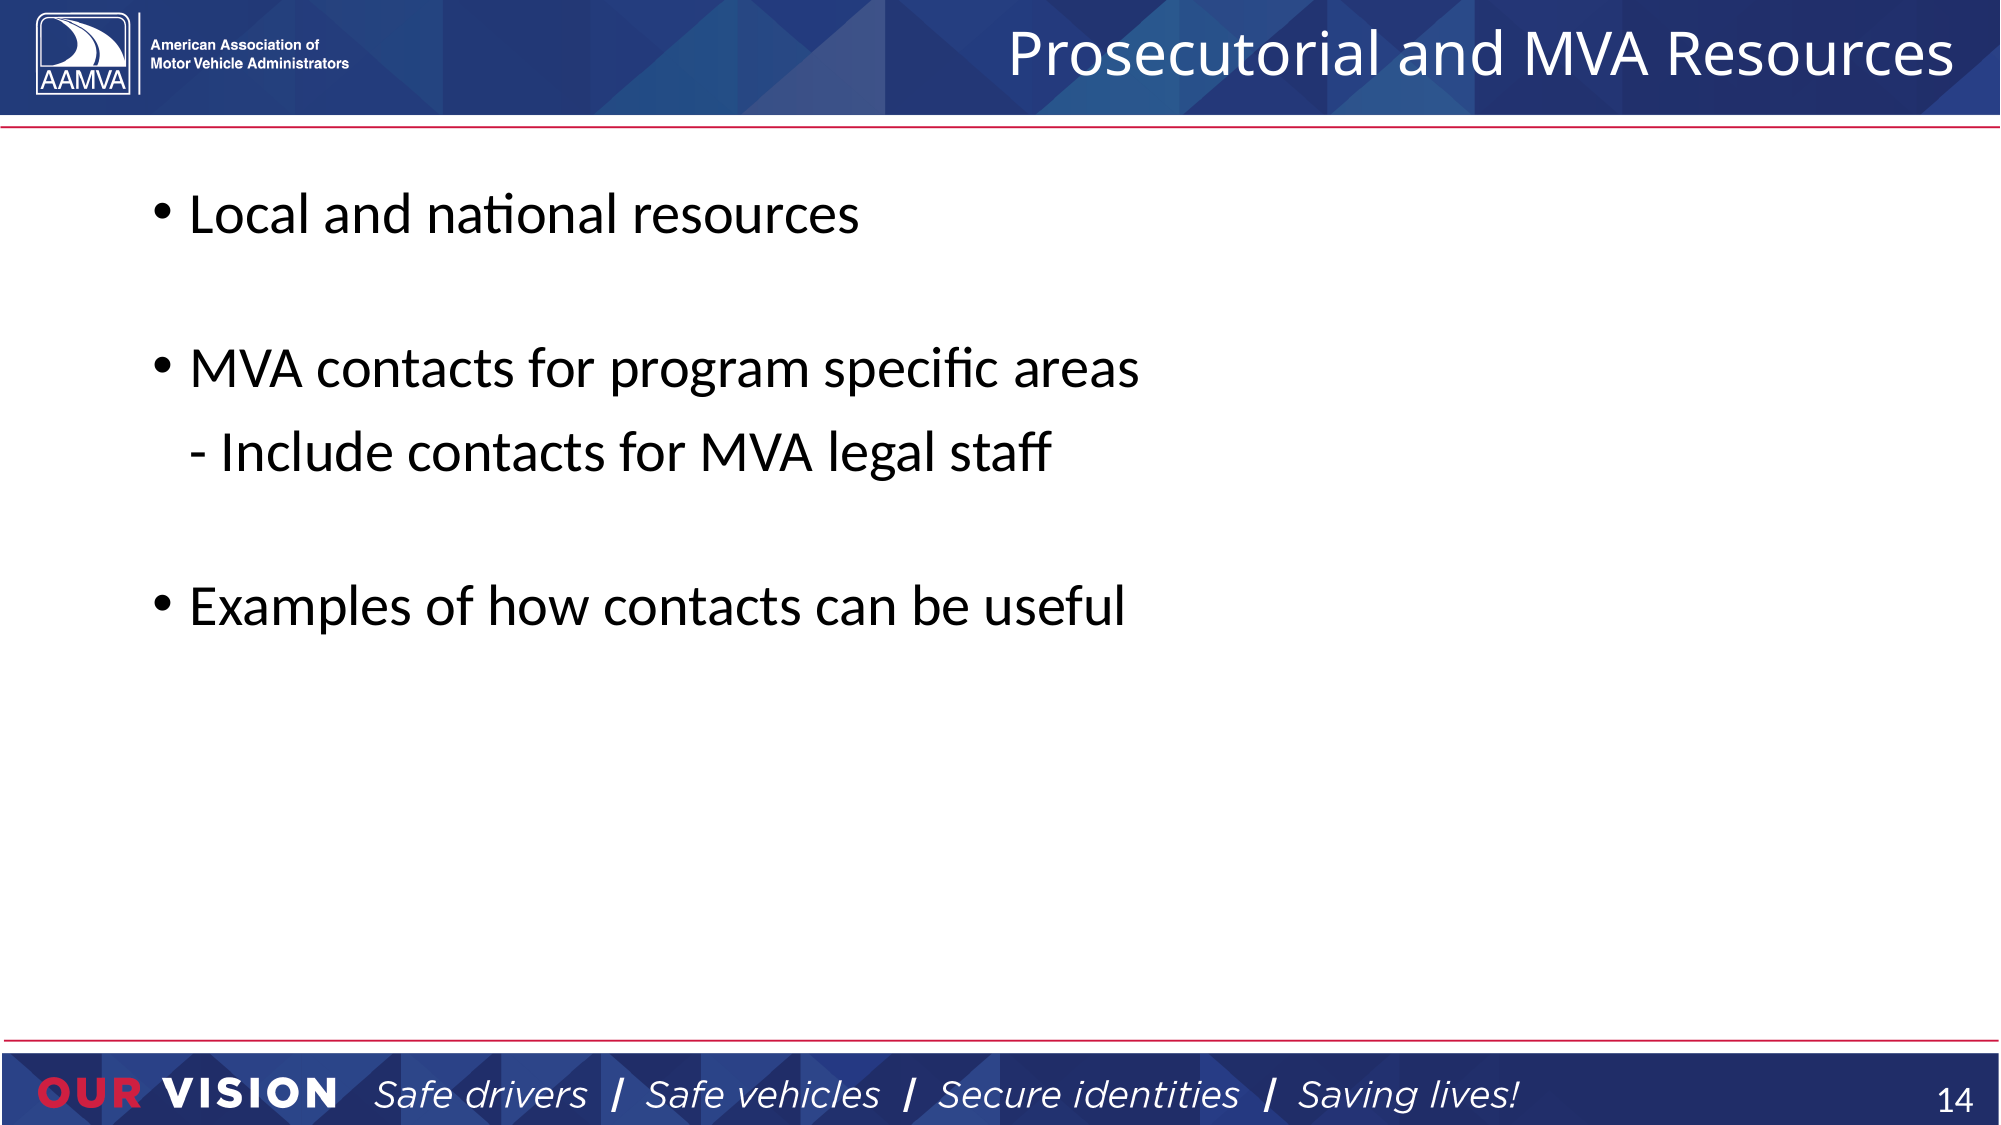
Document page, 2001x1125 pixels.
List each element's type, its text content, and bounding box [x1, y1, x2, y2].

slide_number 14 [1538, 1067, 1989, 1125]
picture [0, 0, 2000, 136]
picture [0, 996, 2000, 1125]
list Local and national resources MVA contacts for program specific areas - Include contacts for MVA legal staff Examples of how contacts can be useful [137, 153, 1863, 997]
title Prosecutorial and MVA Resources [447, 15, 1972, 97]
